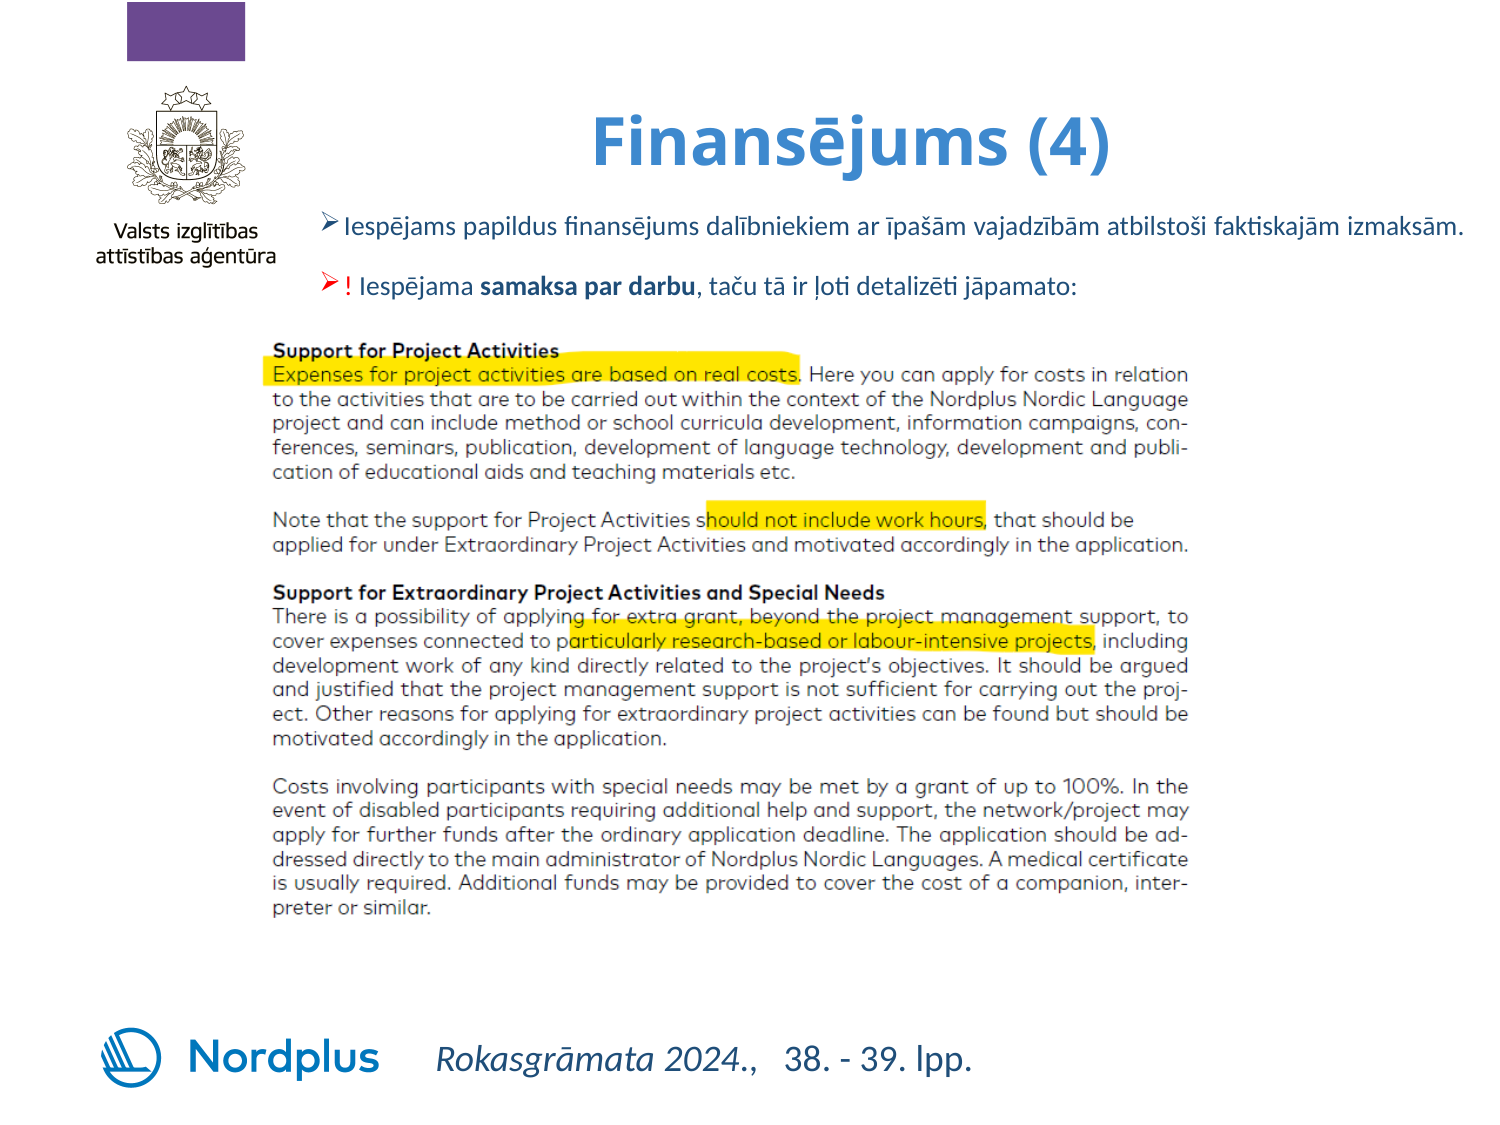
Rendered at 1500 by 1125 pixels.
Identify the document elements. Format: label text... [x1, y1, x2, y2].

text_box Rokasgrāmata 2024., 38. - 39. lpp. [412, 1031, 1042, 1087]
list Iespējams papildus finansējums dalībniekiem ar īpašām vajadzībām atbilstoši faktiskajām izmaksām. ! Iespējama samaksa par darbu, taču tā ir ļoti detalizēti jāpamato: [304, 204, 1481, 339]
title Finansējums (4) [304, 59, 1397, 204]
picture [0, 0, 1500, 1125]
